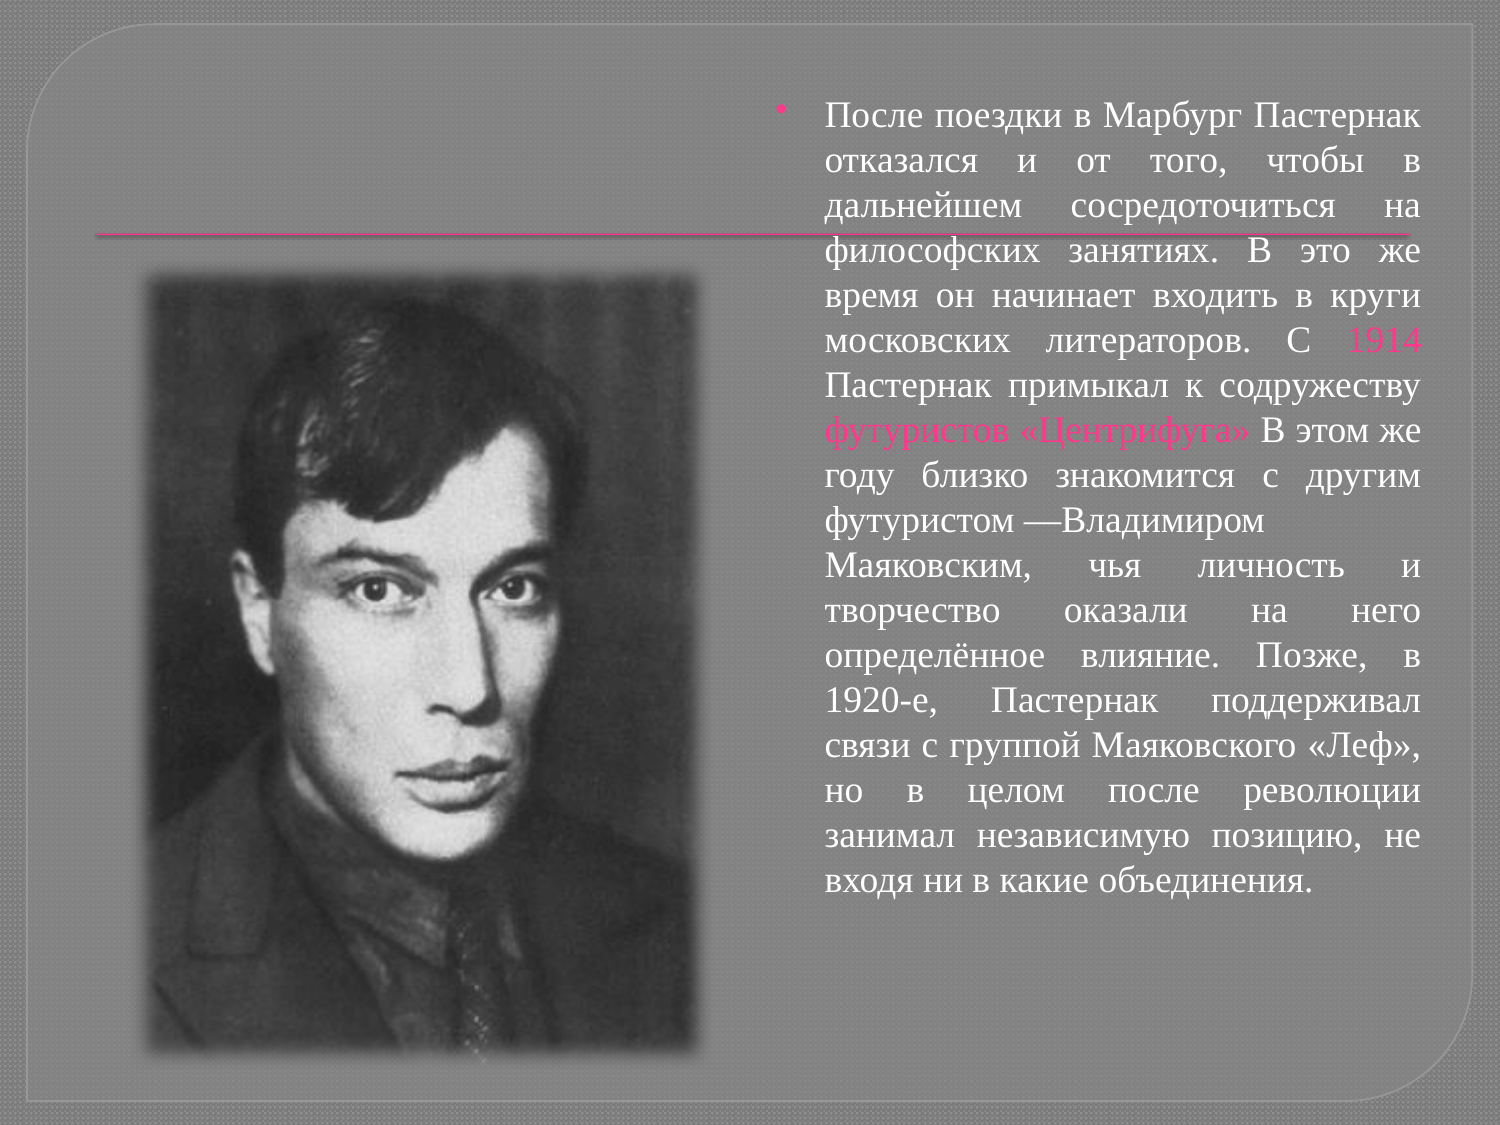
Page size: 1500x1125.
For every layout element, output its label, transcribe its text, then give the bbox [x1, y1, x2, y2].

list После поездки в Марбург Пастернак отказался и от того, чтобы в дальнейшем сосредоточиться на философских занятиях. В это же время он начинает входить в круги московских литераторов. С 1914 Пастернак примыкал к содружеству футуристов «Центрифуга» В этом же году близко знакомится с другим футуристом —Владимиром Маяковским, чья личность и творчество оказали на него определённое влияние. Позже, в 1920-е, Пастернак поддерживал связи с группой Маяковского «Леф», но в целом после революции занимал независимую позицию, не входя ни в какие объединения. [761, 81, 1437, 825]
picture [128, 257, 716, 1071]
